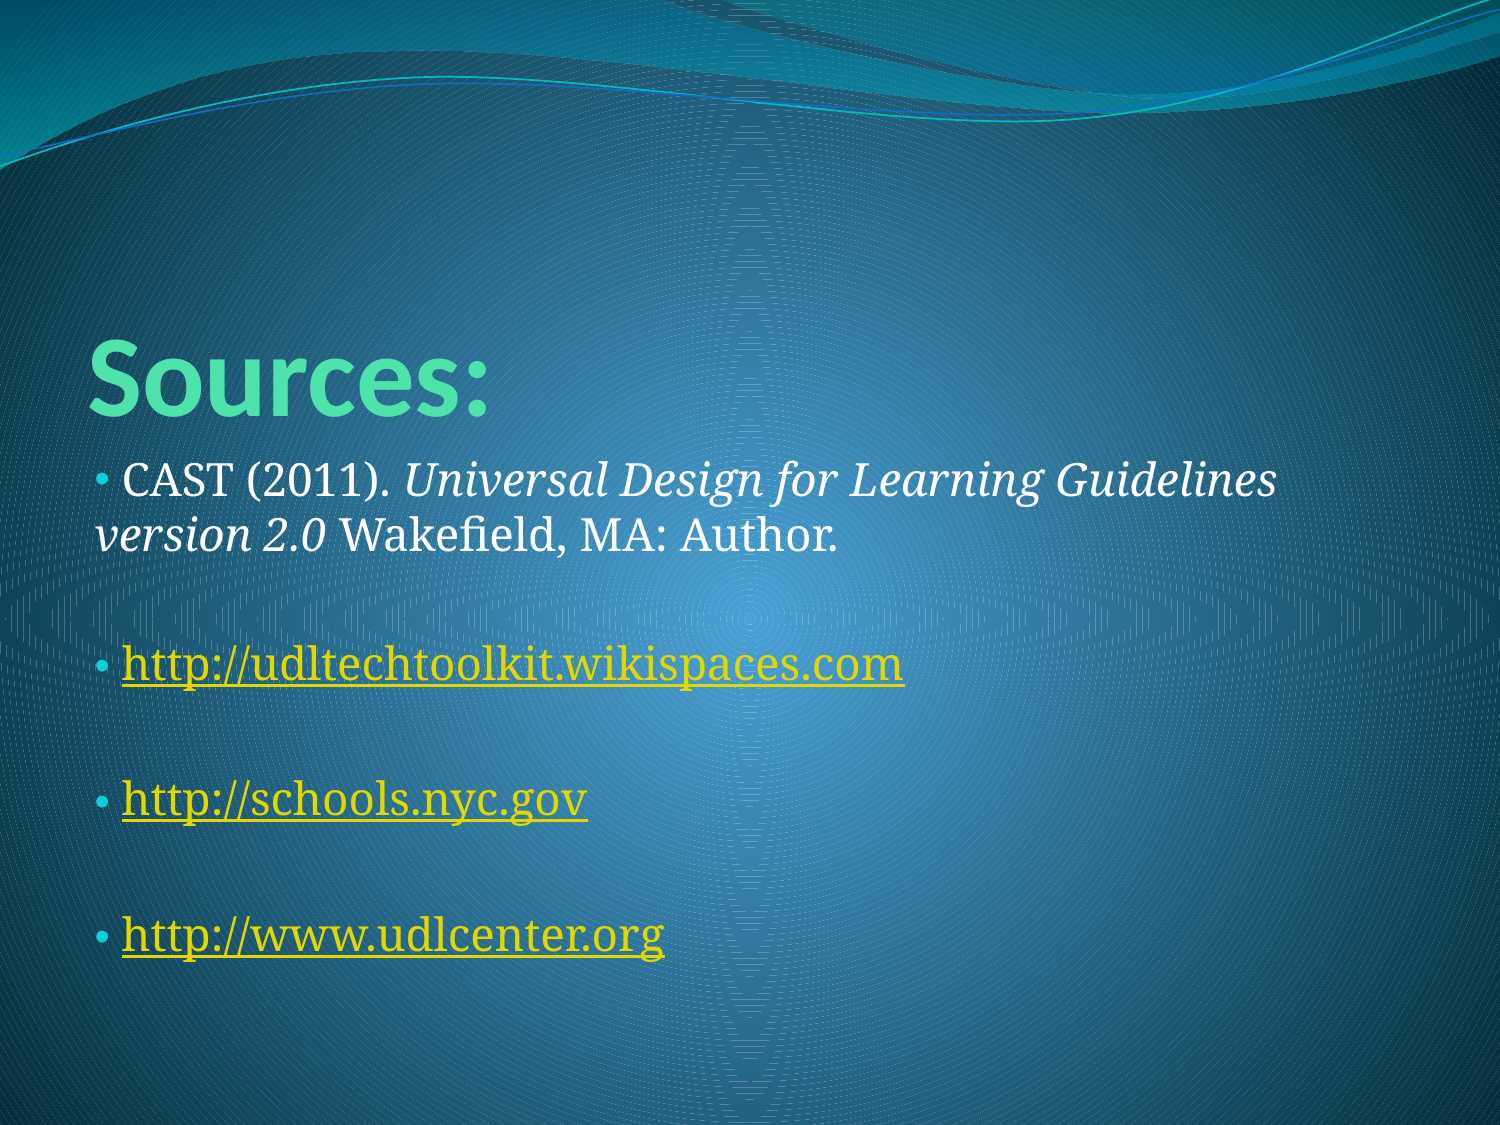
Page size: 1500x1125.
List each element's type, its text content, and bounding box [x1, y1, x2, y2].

title Sources: [86, 275, 1362, 440]
list CAST (2011). Universal Design for Learning Guidelines version 2.0 Wakefield, MA: Author. http://udltechtoolkit.wikispaces.com http://schools.nyc.gov http://www.udlcenter.org [86, 443, 1362, 988]
